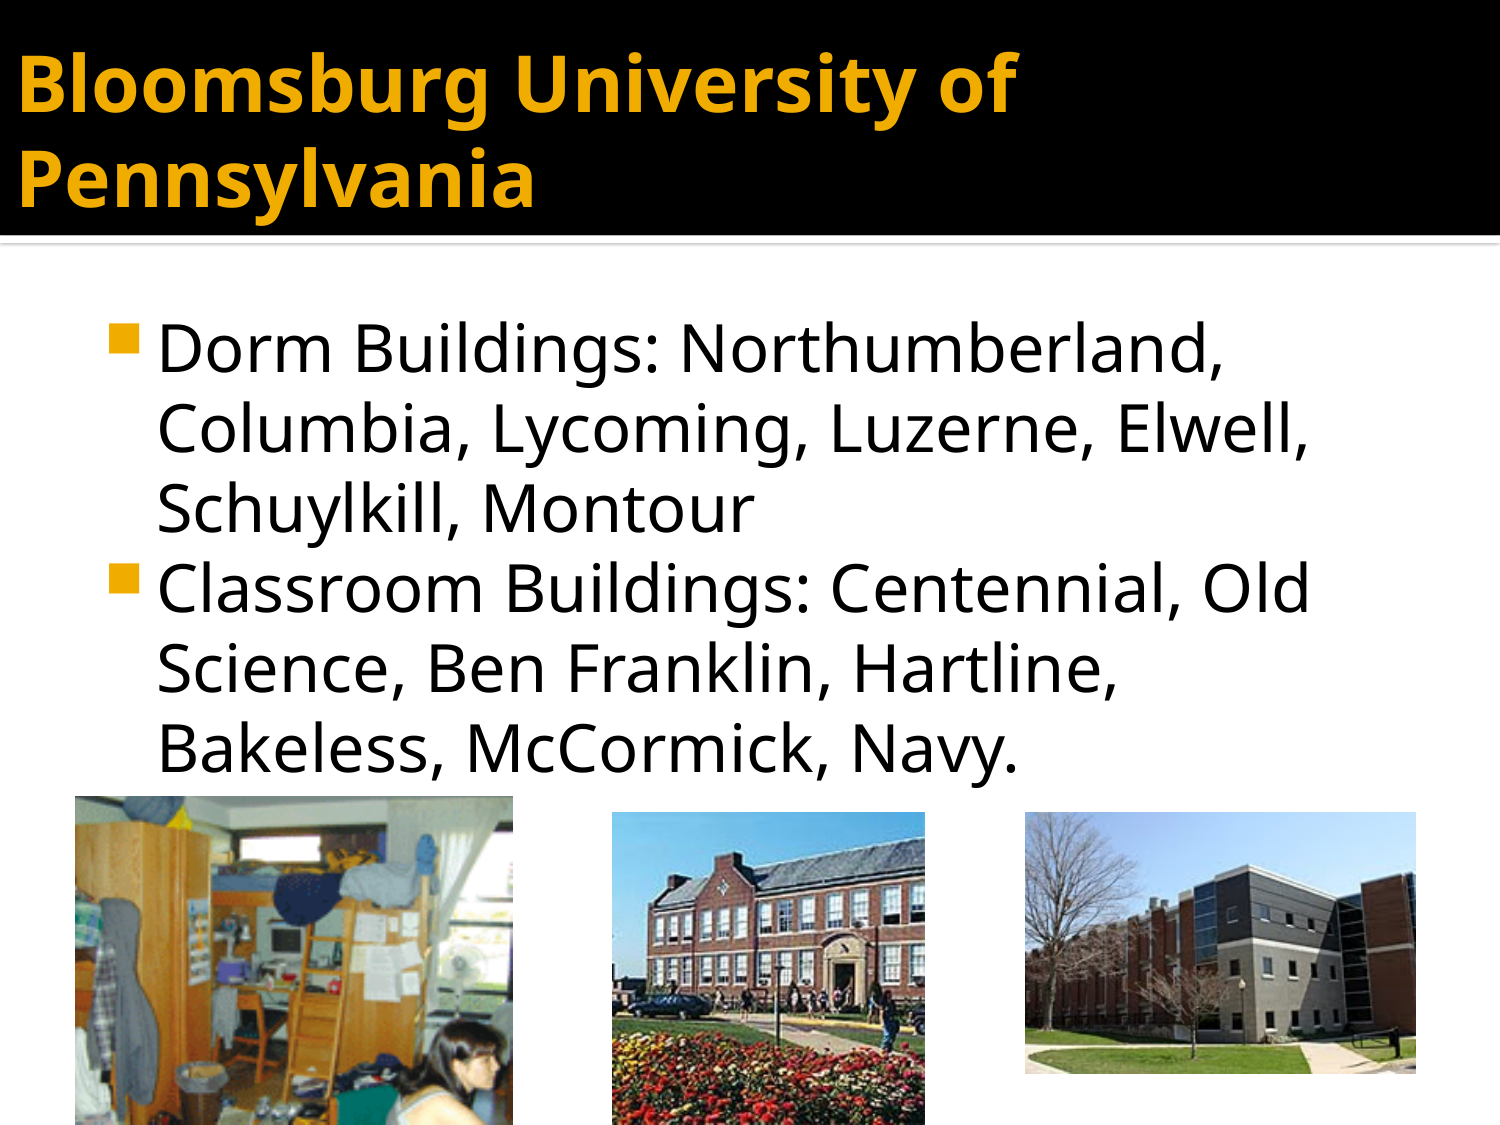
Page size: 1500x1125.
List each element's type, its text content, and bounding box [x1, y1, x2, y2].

list Dorm Buildings: Northumberland, Columbia, Lycoming, Luzerne, Elwell, Schuylkill, Montour Classroom Buildings: Centennial, Old Science, Ben Franklin, Hartline, Bakeless, McCormick, Navy. [75, 291, 1425, 1050]
title Bloomsburg University of Pennsylvania [0, 25, 1500, 231]
picture [1024, 812, 1416, 1074]
picture [74, 796, 513, 1125]
picture [612, 812, 925, 1125]
